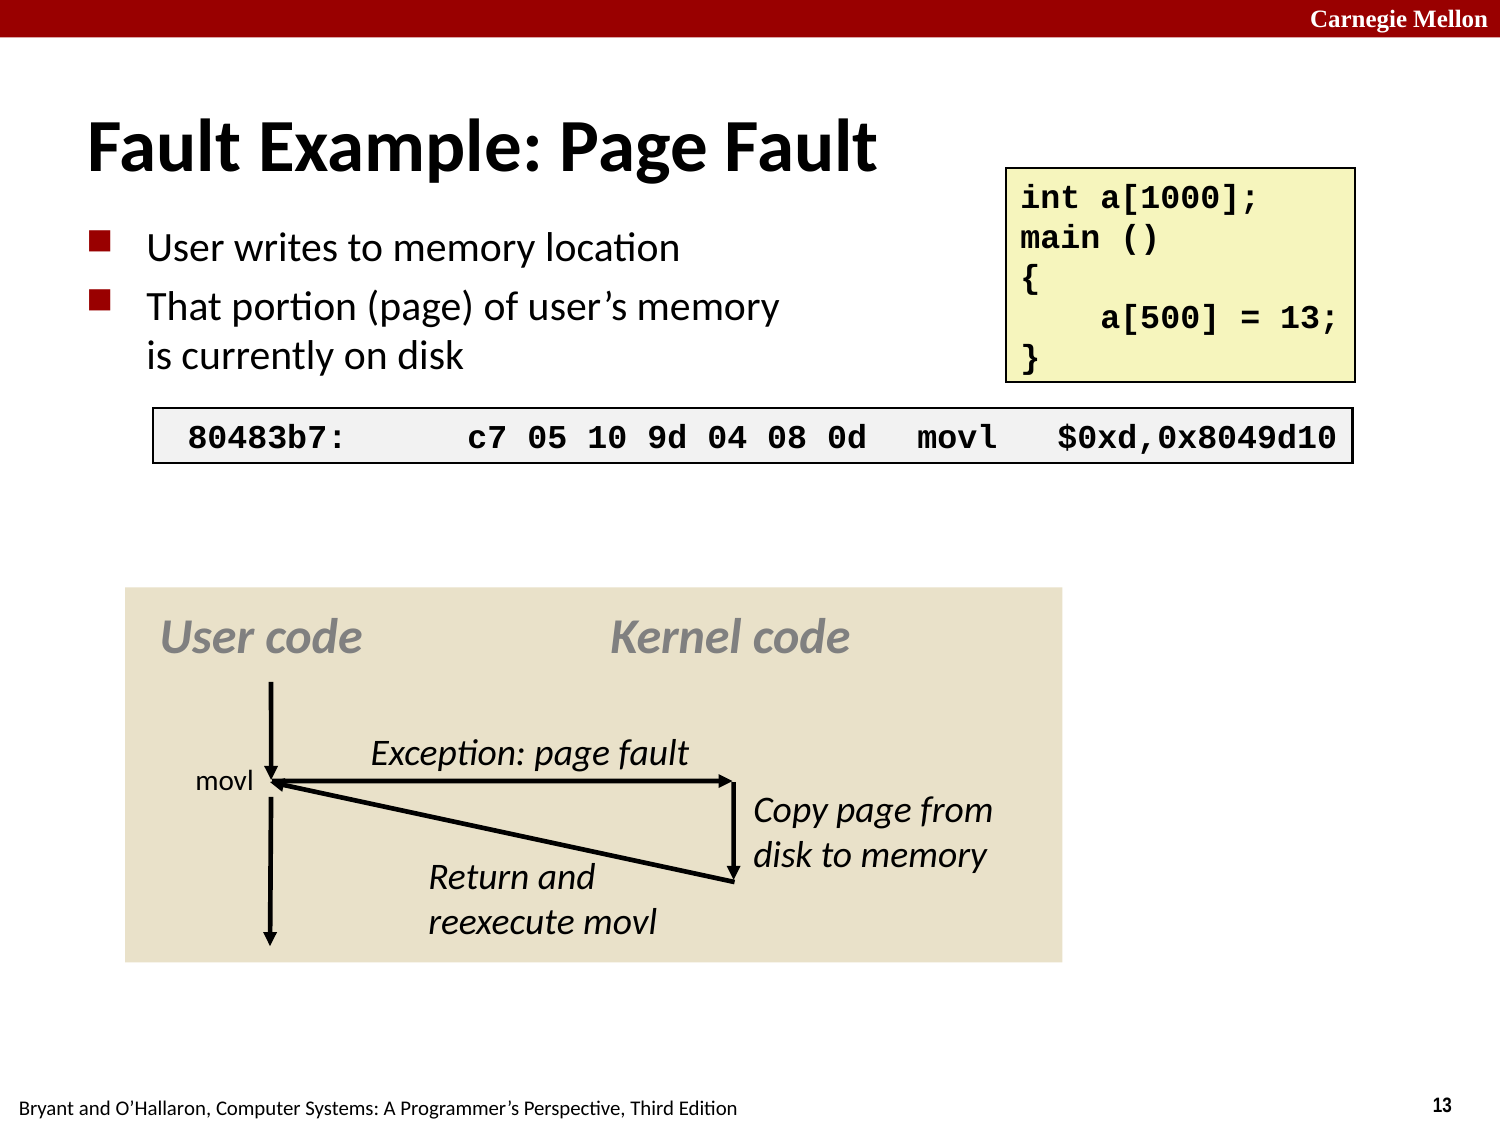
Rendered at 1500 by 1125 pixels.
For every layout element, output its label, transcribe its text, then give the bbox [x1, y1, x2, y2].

text_box Exception: page fault [355, 721, 705, 781]
text_box [125, 587, 1063, 963]
text_box [269, 681, 278, 780]
text_box User code [144, 596, 378, 671]
text_box [727, 782, 738, 880]
text_box 80483b7: c7 05 10 9d 04 08 0d movl $0xd,0x8049d10 [152, 408, 1353, 463]
list User writes to memory location That portion (page) of user’s memory is currently on disk [74, 212, 1413, 388]
text_box [263, 796, 277, 947]
text_box Return and reexecute movl [413, 844, 712, 949]
text_box movl [180, 753, 269, 804]
text_box int a[1000]; main () { a[500] = 13; } [1005, 167, 1356, 382]
text_box Copy page from disk to memory [738, 777, 1063, 882]
text_box [270, 778, 559, 844]
text_box Kernel code [595, 596, 866, 671]
text_box [283, 774, 733, 788]
title Fault Example: Page Fault [72, 96, 1368, 188]
